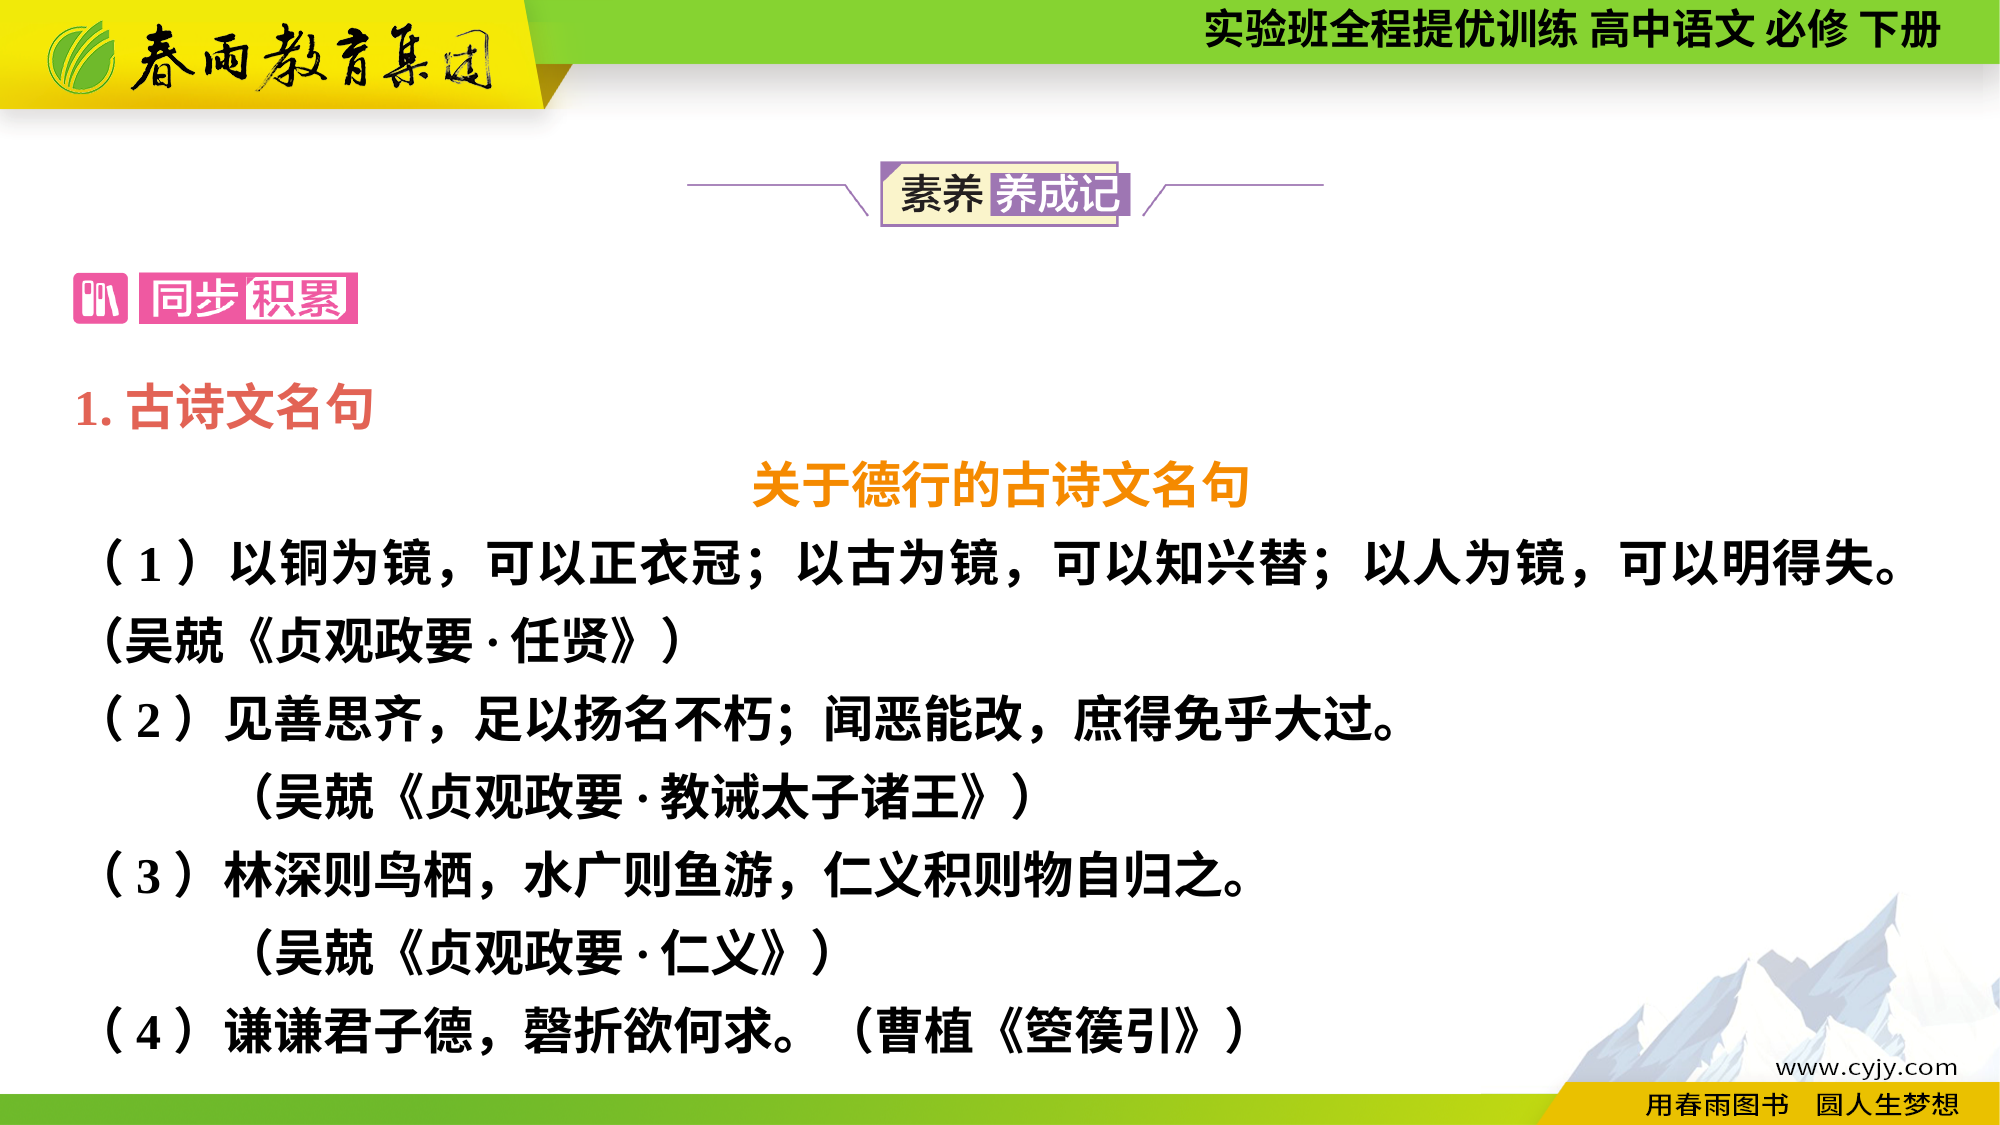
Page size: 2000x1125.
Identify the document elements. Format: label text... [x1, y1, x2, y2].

list 1.古诗文名句 关于德行的古诗文名句 （1）以铜为镜，可以正衣冠；以古为镜，可以知兴替；以人为镜，可以明得失。 （吴兢《贞观政要·任贤》） （2）见善思齐，足以扬名不朽；闻恶能改，庶得免乎大过。 （吴兢《贞观政要·教诫太子诸王》） （3）林深则鸟栖，水广则鱼游，仁义积则物自归之。 （吴兢《贞观政要·仁义》） （4）谦谦君子德，磬折欲何求。 （曹植《箜篌引》） [59, 350, 1944, 1066]
picture [0, 0, 2000, 1125]
